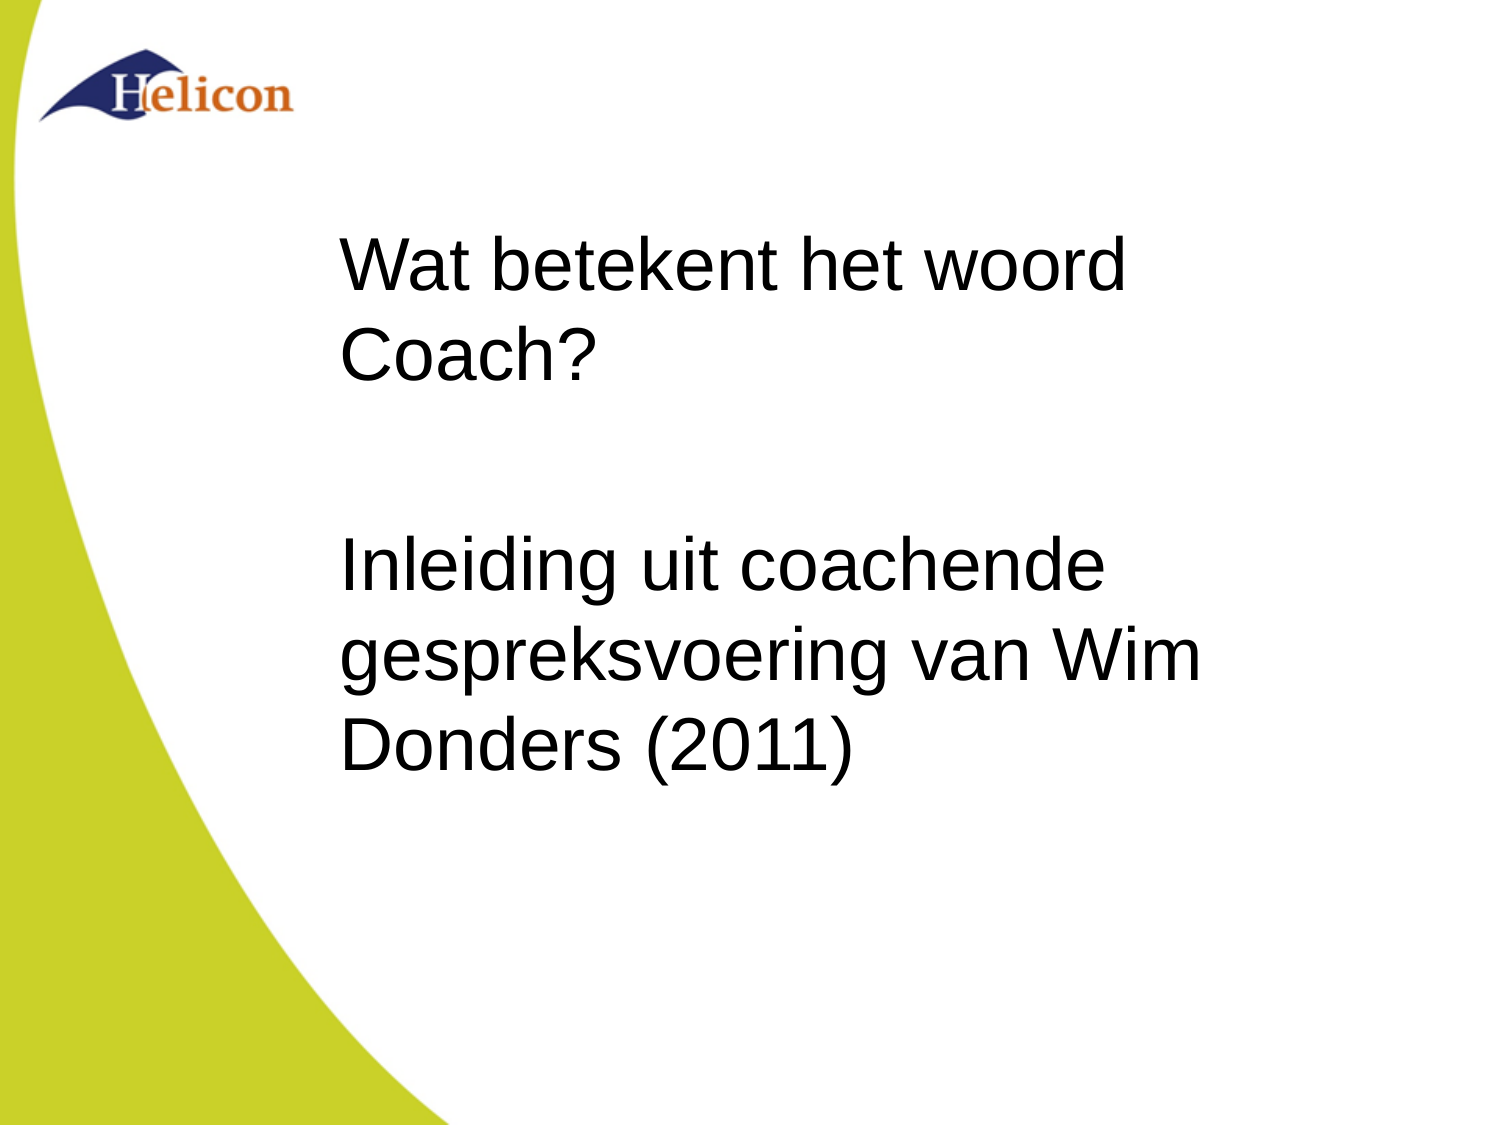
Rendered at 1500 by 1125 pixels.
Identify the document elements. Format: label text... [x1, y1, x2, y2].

picture [0, 0, 1500, 1125]
list Wat betekent het woord Coach? Inleiding uit coachende gespreksvoering van Wim Donders (2011) [324, 208, 1353, 1017]
